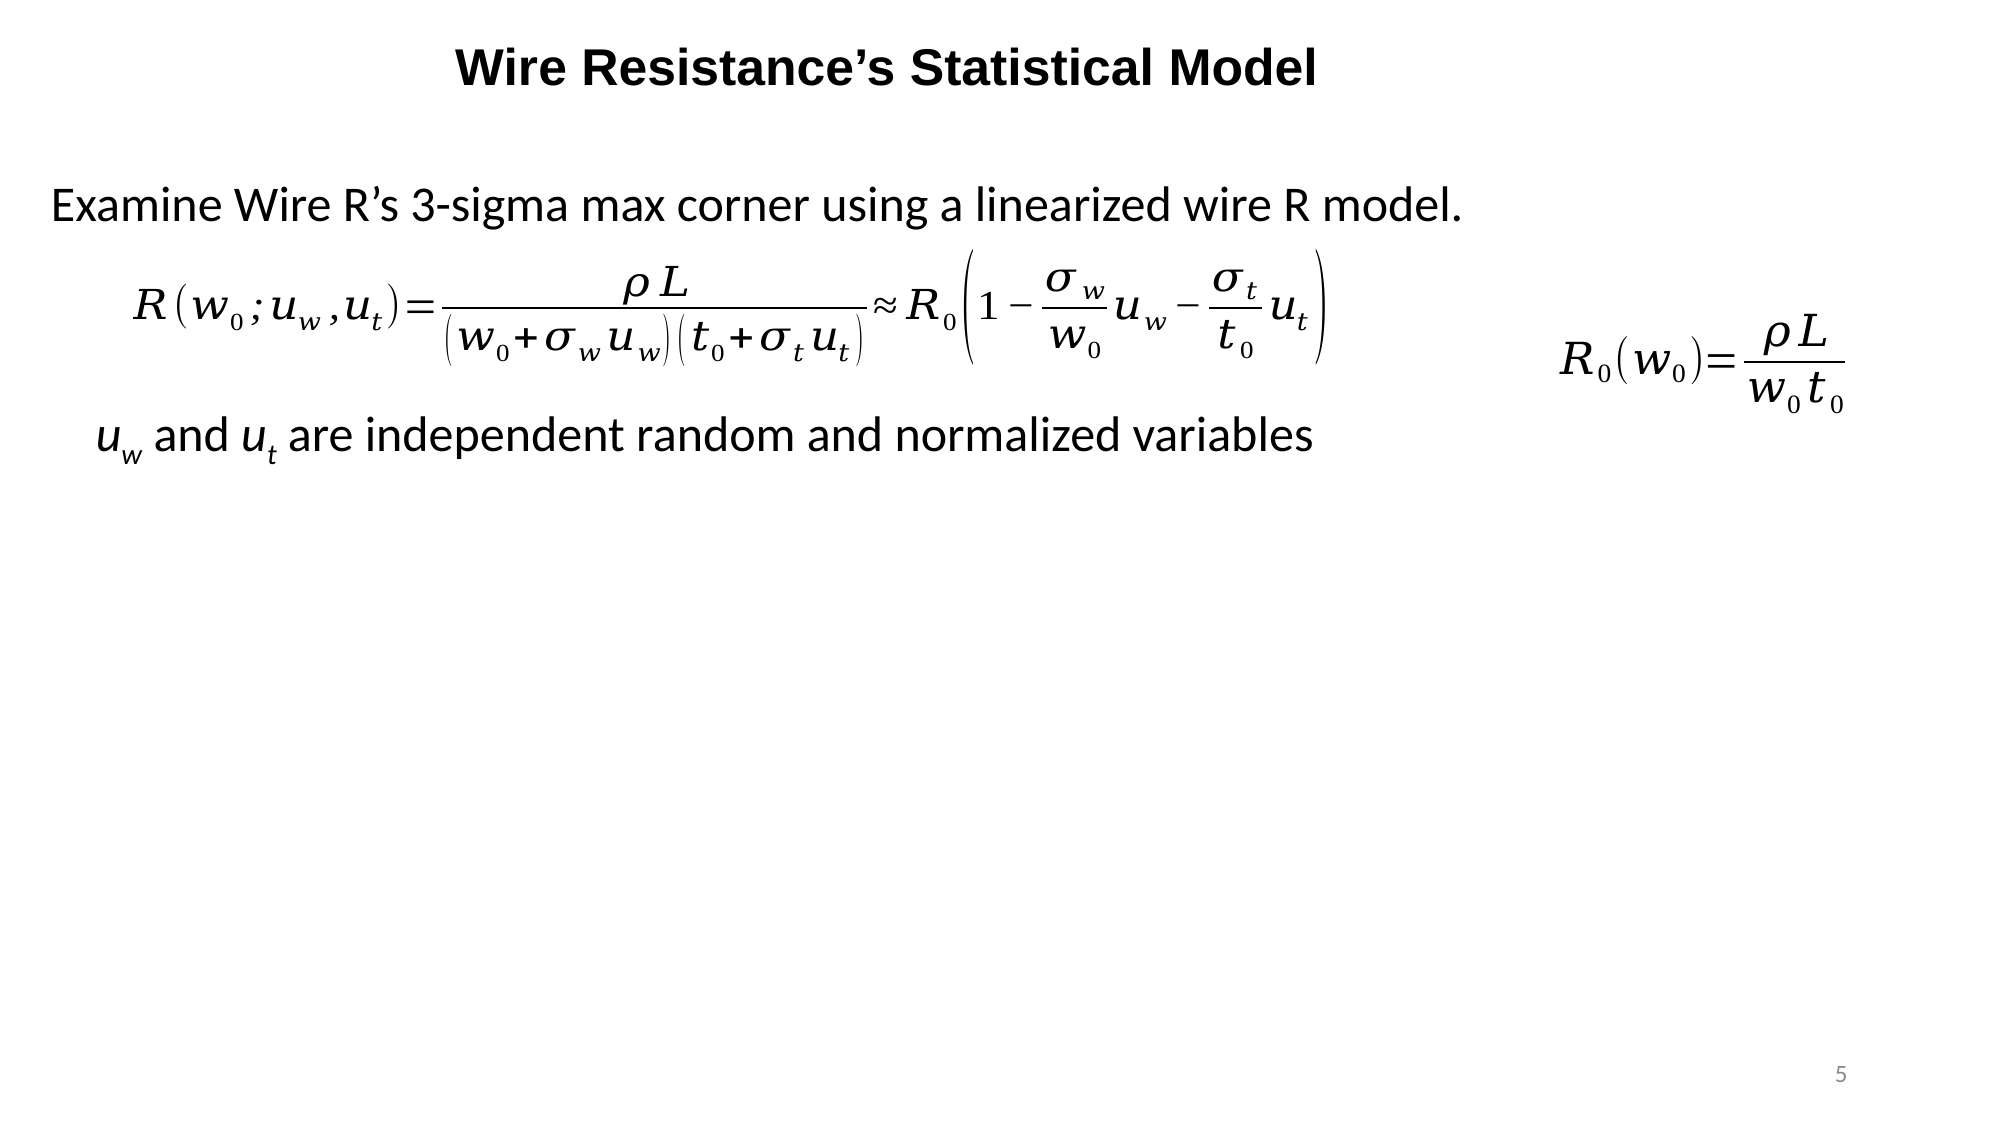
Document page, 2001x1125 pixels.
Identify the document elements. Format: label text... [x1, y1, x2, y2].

slide_number 5 [1412, 1042, 1863, 1103]
list Examine Wire R’s 3-sigma max corner using a linearized wire R model. uw and ut are independent random and normalized variables [35, 90, 1965, 1111]
title Wire Resistance’s Statistical Model [387, 22, 1680, 108]
